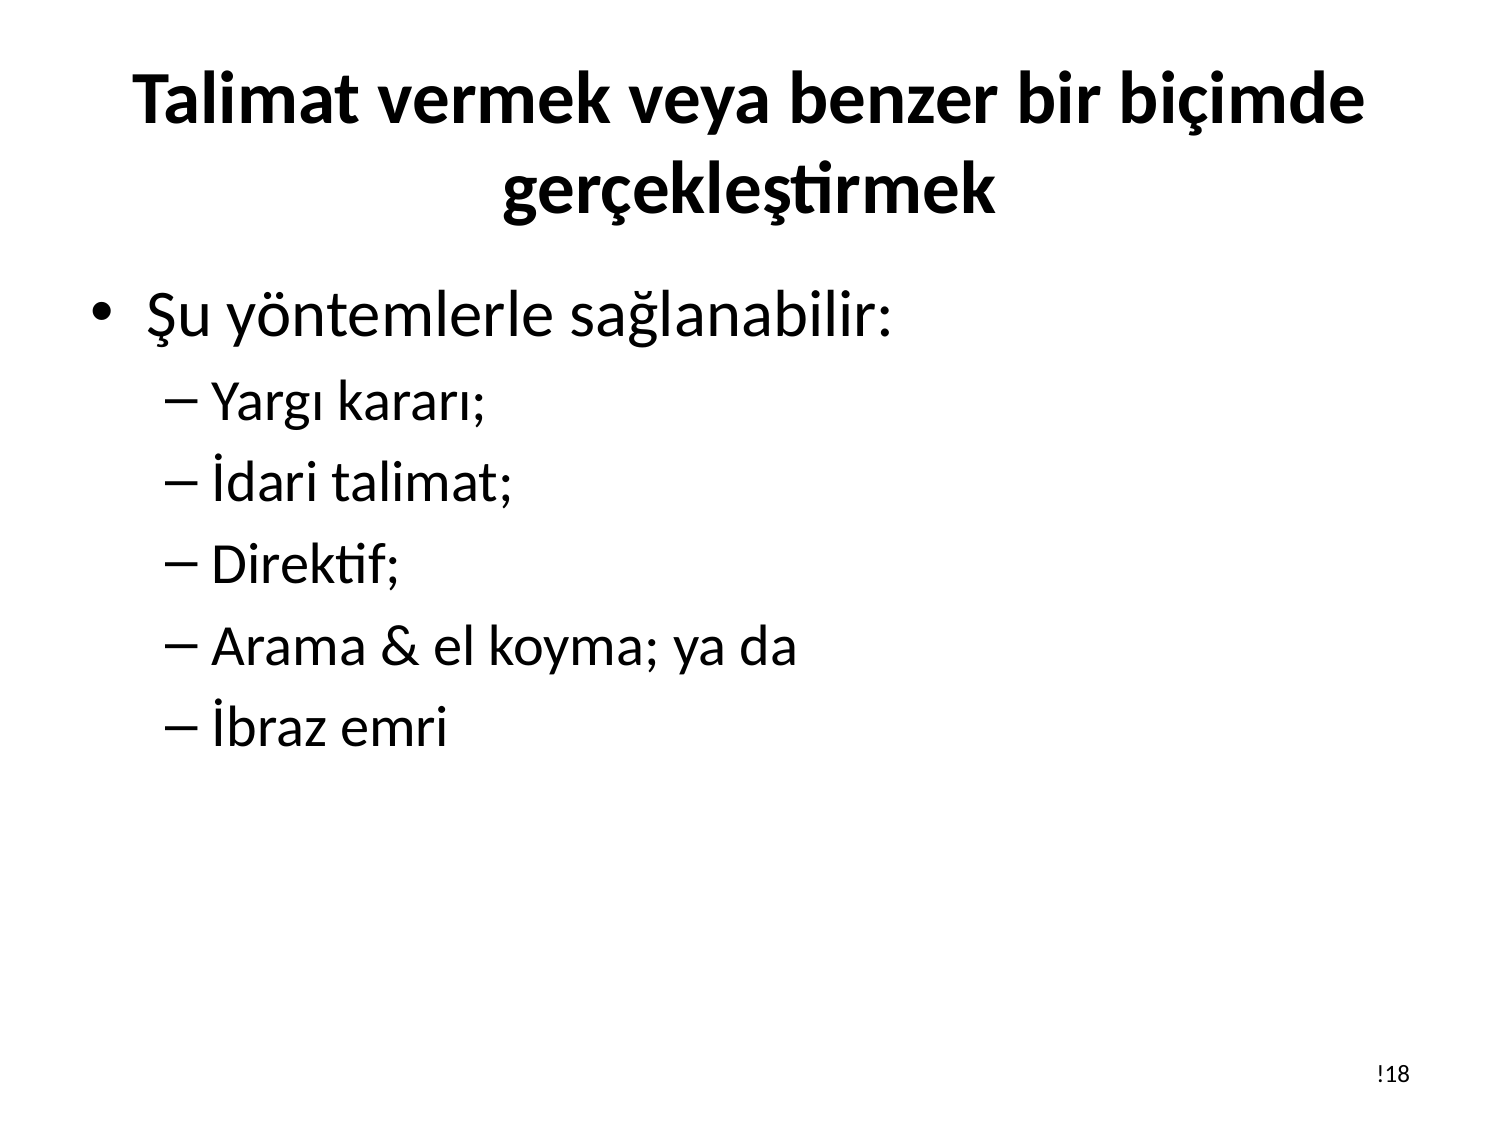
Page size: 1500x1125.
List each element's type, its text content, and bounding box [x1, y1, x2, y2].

list Şu yöntemlerle sağlanabilir: Yargı kararı; İdari talimat; Direktif; Arama & el koyma; ya da İbraz emri [74, 262, 1426, 1006]
slide_number !18 [1074, 1042, 1425, 1103]
title Talimat vermek veya benzer bir biçimde gerçekleştirmek [74, 44, 1426, 233]
